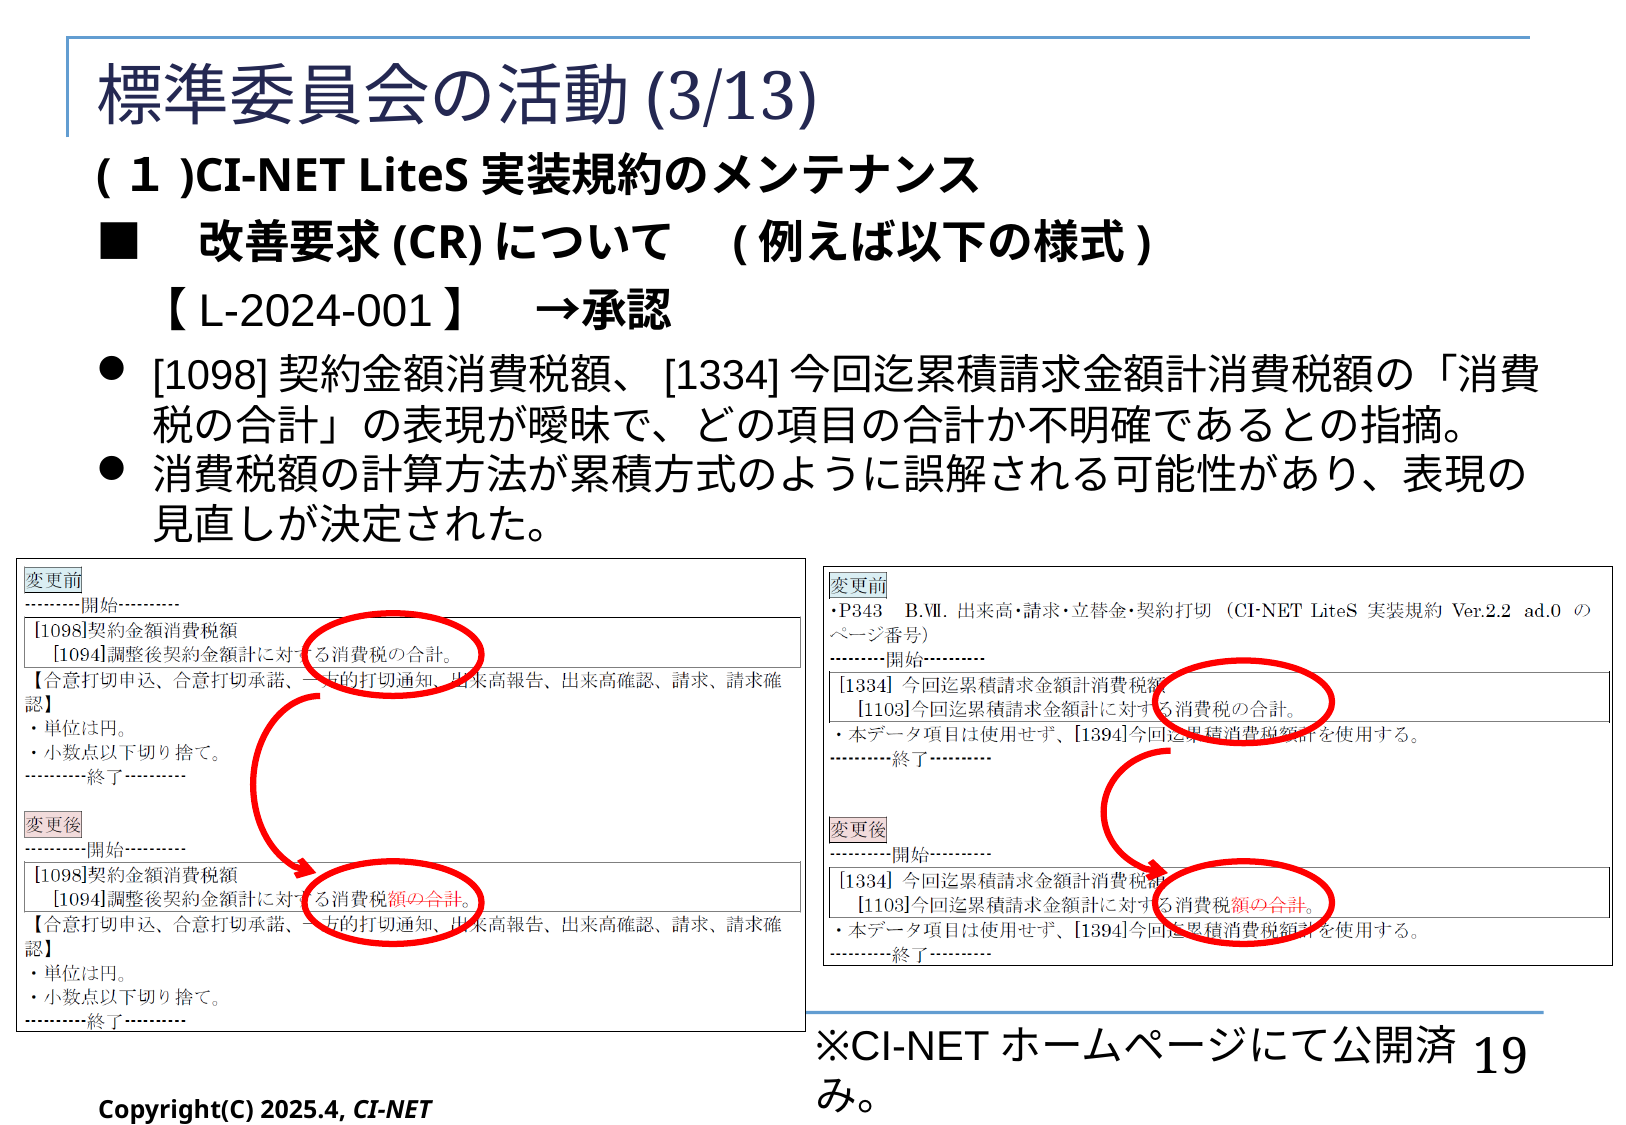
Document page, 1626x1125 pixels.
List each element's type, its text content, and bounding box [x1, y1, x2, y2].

text_box (１)CI-NET LiteS実装規約のメンテナンス ■ 改善要求(CR)について (例えば以下の様式) 【L-2024-001】 →承認 [1098]契約金額消費税額、[1334]今回迄累積請求金額計消費税額の「消費税の合計」の表現が曖昧で、どの項目の合計か不明確であるとの指摘。 消費税額の計算方法が累積方式のように誤解される可能性があり、表現の見直しが決定された。 [81, 138, 1558, 556]
picture [16, 558, 806, 1032]
text_box ※CI-NETホームページにて公開済み。 [800, 1011, 1551, 1125]
picture [823, 565, 1613, 966]
title 標準委員会の活動(3/13) [81, 45, 1544, 138]
